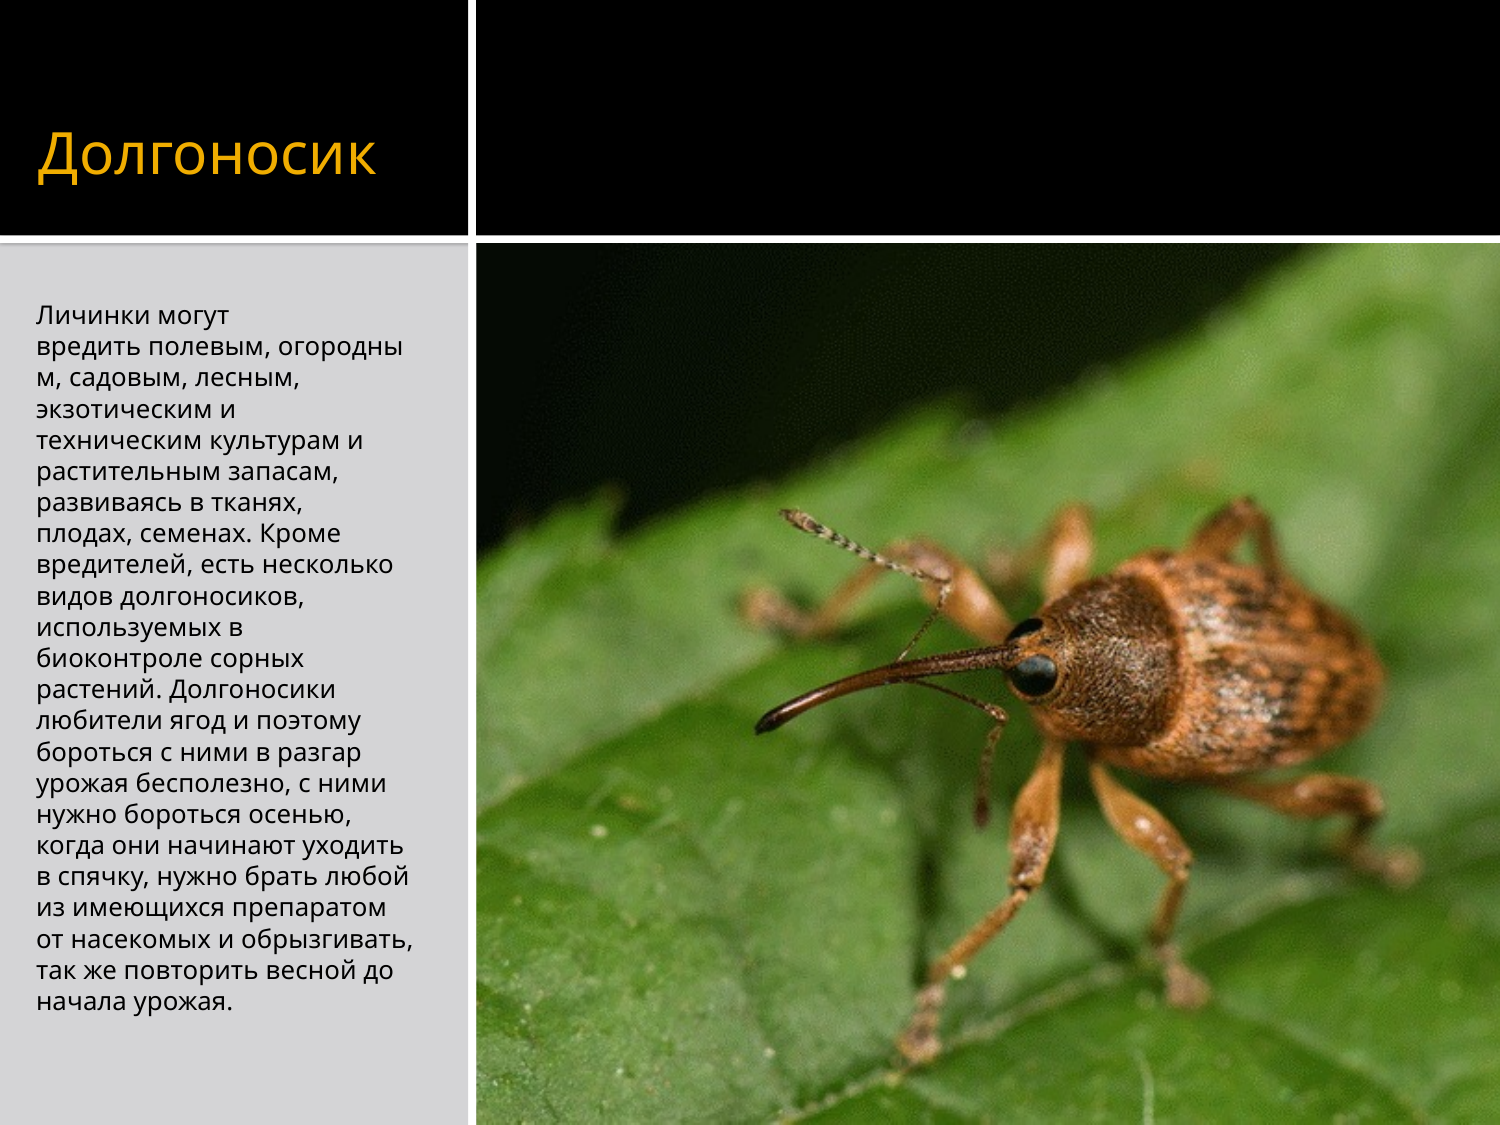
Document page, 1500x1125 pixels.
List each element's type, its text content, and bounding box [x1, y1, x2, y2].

title Долгоносик [26, 25, 442, 186]
picture [476, 243, 1500, 1125]
list Личинки могут вредить полевым, огородным, садовым, лесным, экзотическим и техническим культурам и растительным запасам, развиваясь в тканях, плодах, семенах. Кроме вредителей, есть несколько видов долгоносиков, используемых в биоконтроле сорных растений. Долгоносики любители ягод и поэтому бороться с ними в разгар урожая бесполезно, с ними нужно бороться осенью, когда они начинают уходить в спячку, нужно брать любой из имеющихся препаратом от насекомых и обрызгивать, так же повторить весной до начала урожая. [26, 283, 432, 1034]
